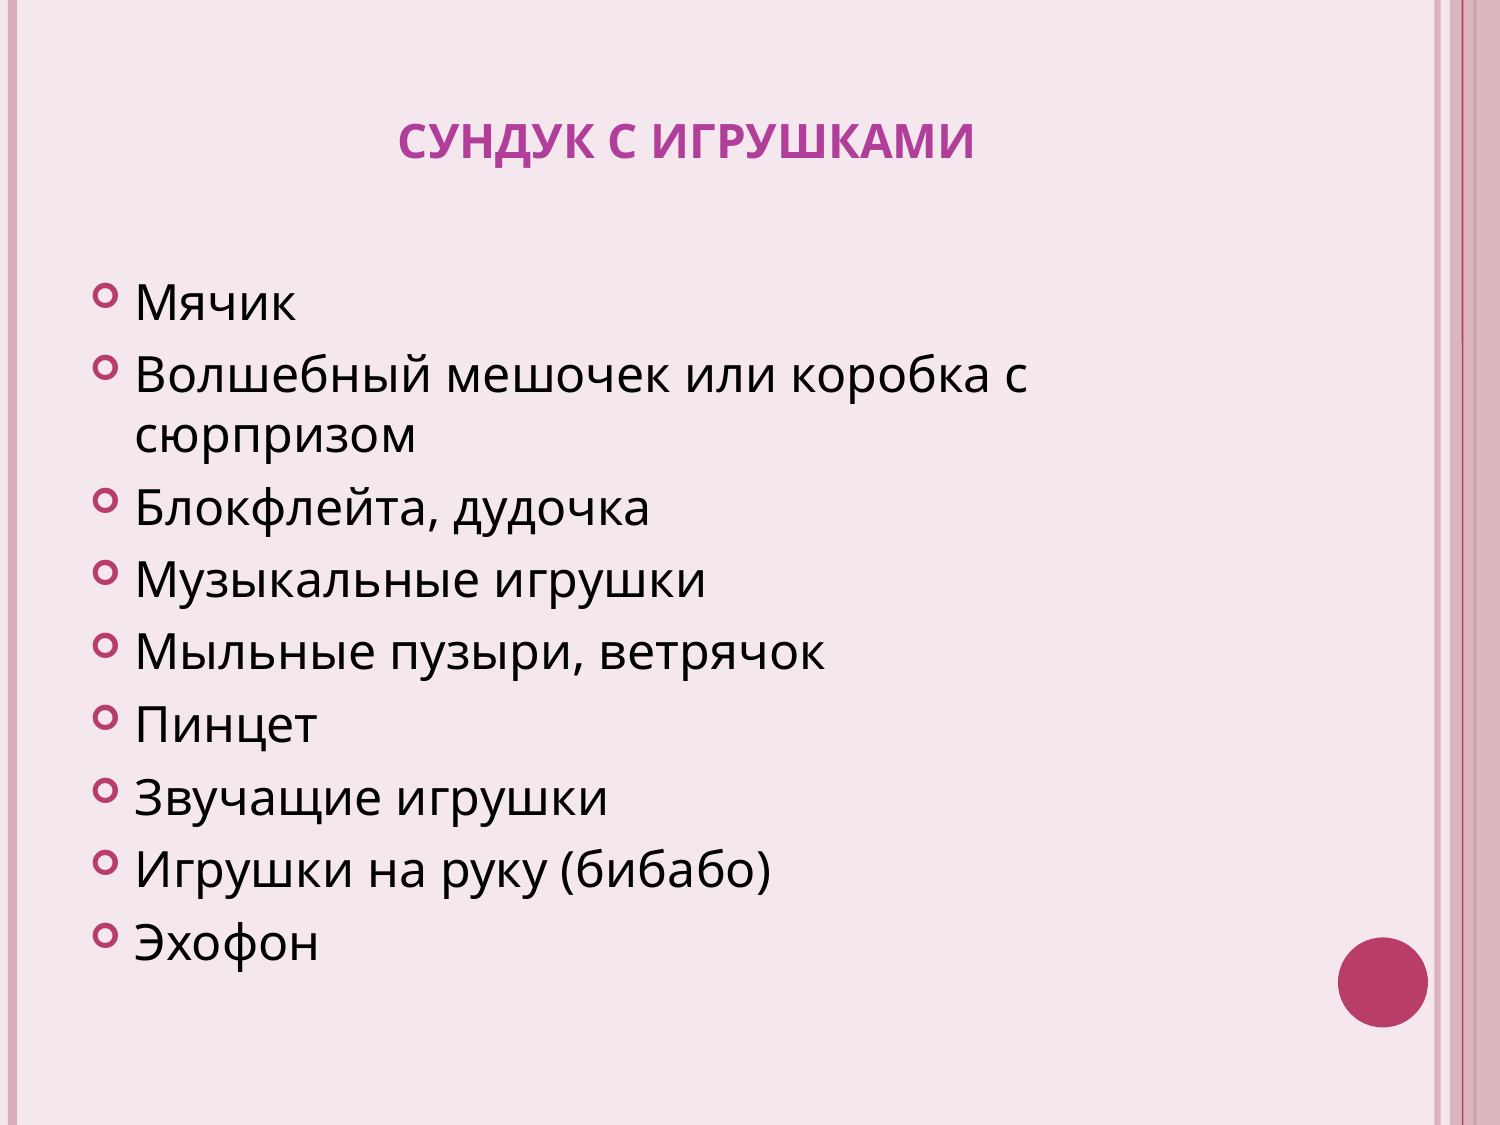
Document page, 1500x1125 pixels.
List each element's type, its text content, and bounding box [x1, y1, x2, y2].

title Сундук с игрушками [75, 45, 1300, 233]
list Мячик Волшебный мешочек или коробка с сюрпризом Блокфлейта, дудочка Музыкальные игрушки Мыльные пузыри, ветрячок Пинцет Звучащие игрушки Игрушки на руку (бибабо) Эхофон [75, 262, 1300, 1062]
